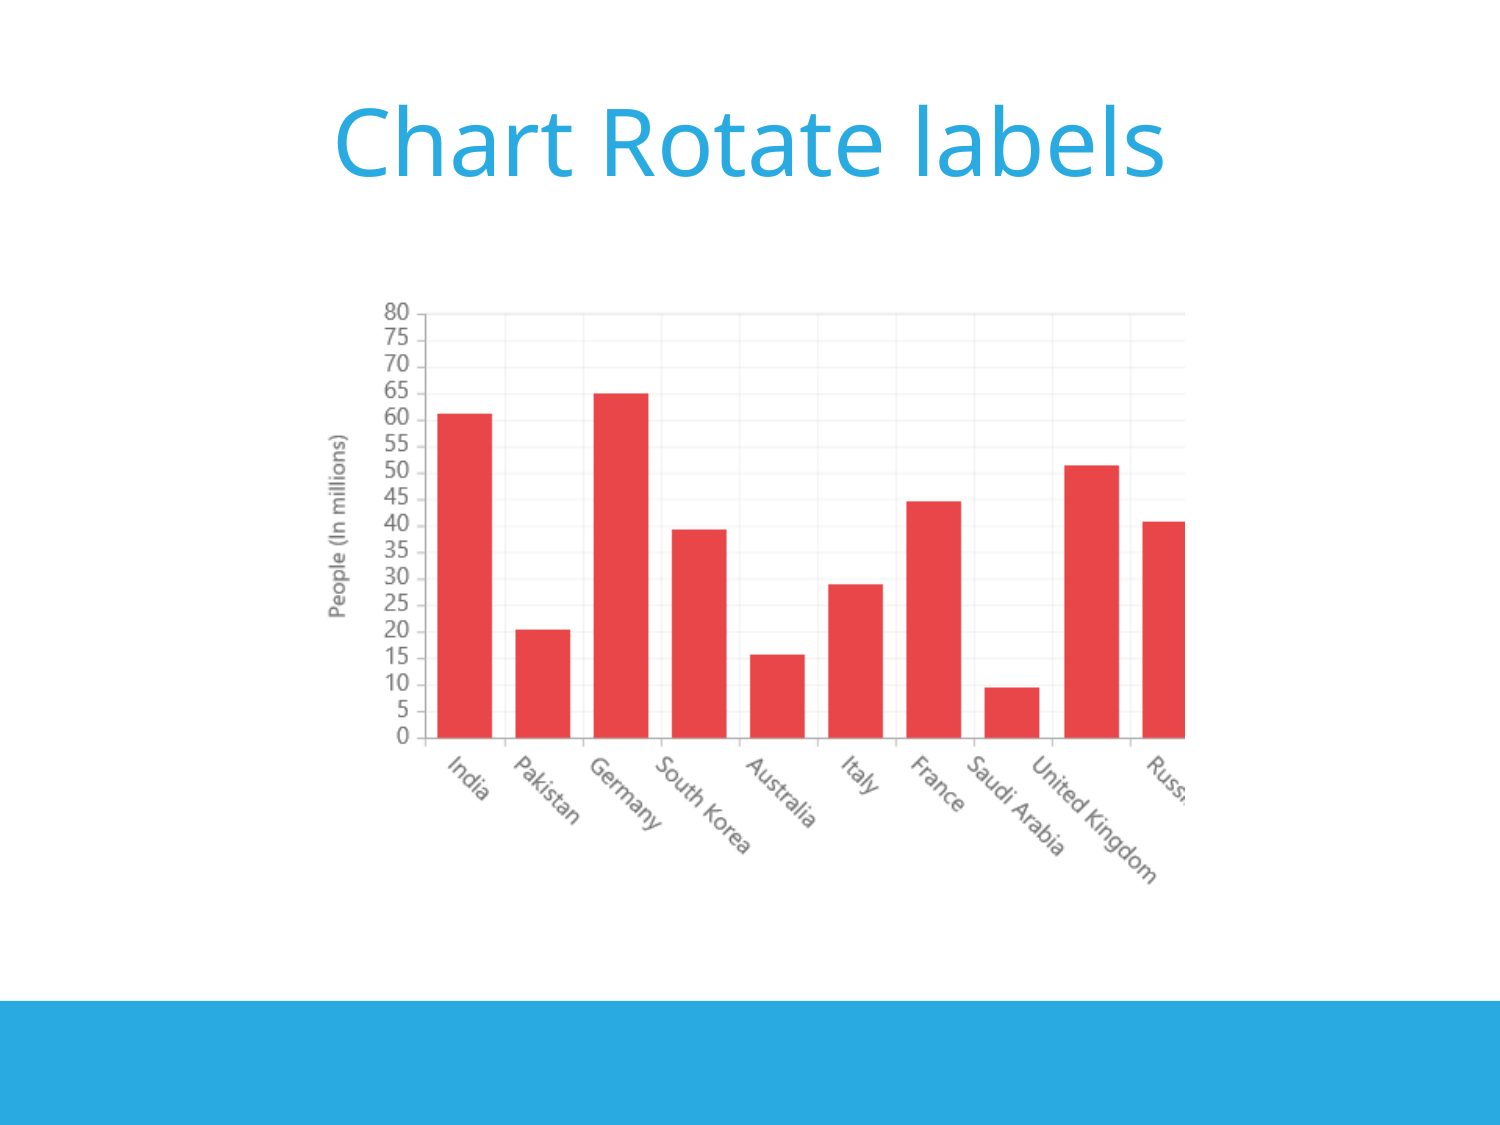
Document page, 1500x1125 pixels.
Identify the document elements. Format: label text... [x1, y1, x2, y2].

text_box [0, 999, 1500, 1125]
picture [299, 291, 1185, 888]
title Chart Rotate labels [75, 45, 1425, 233]
